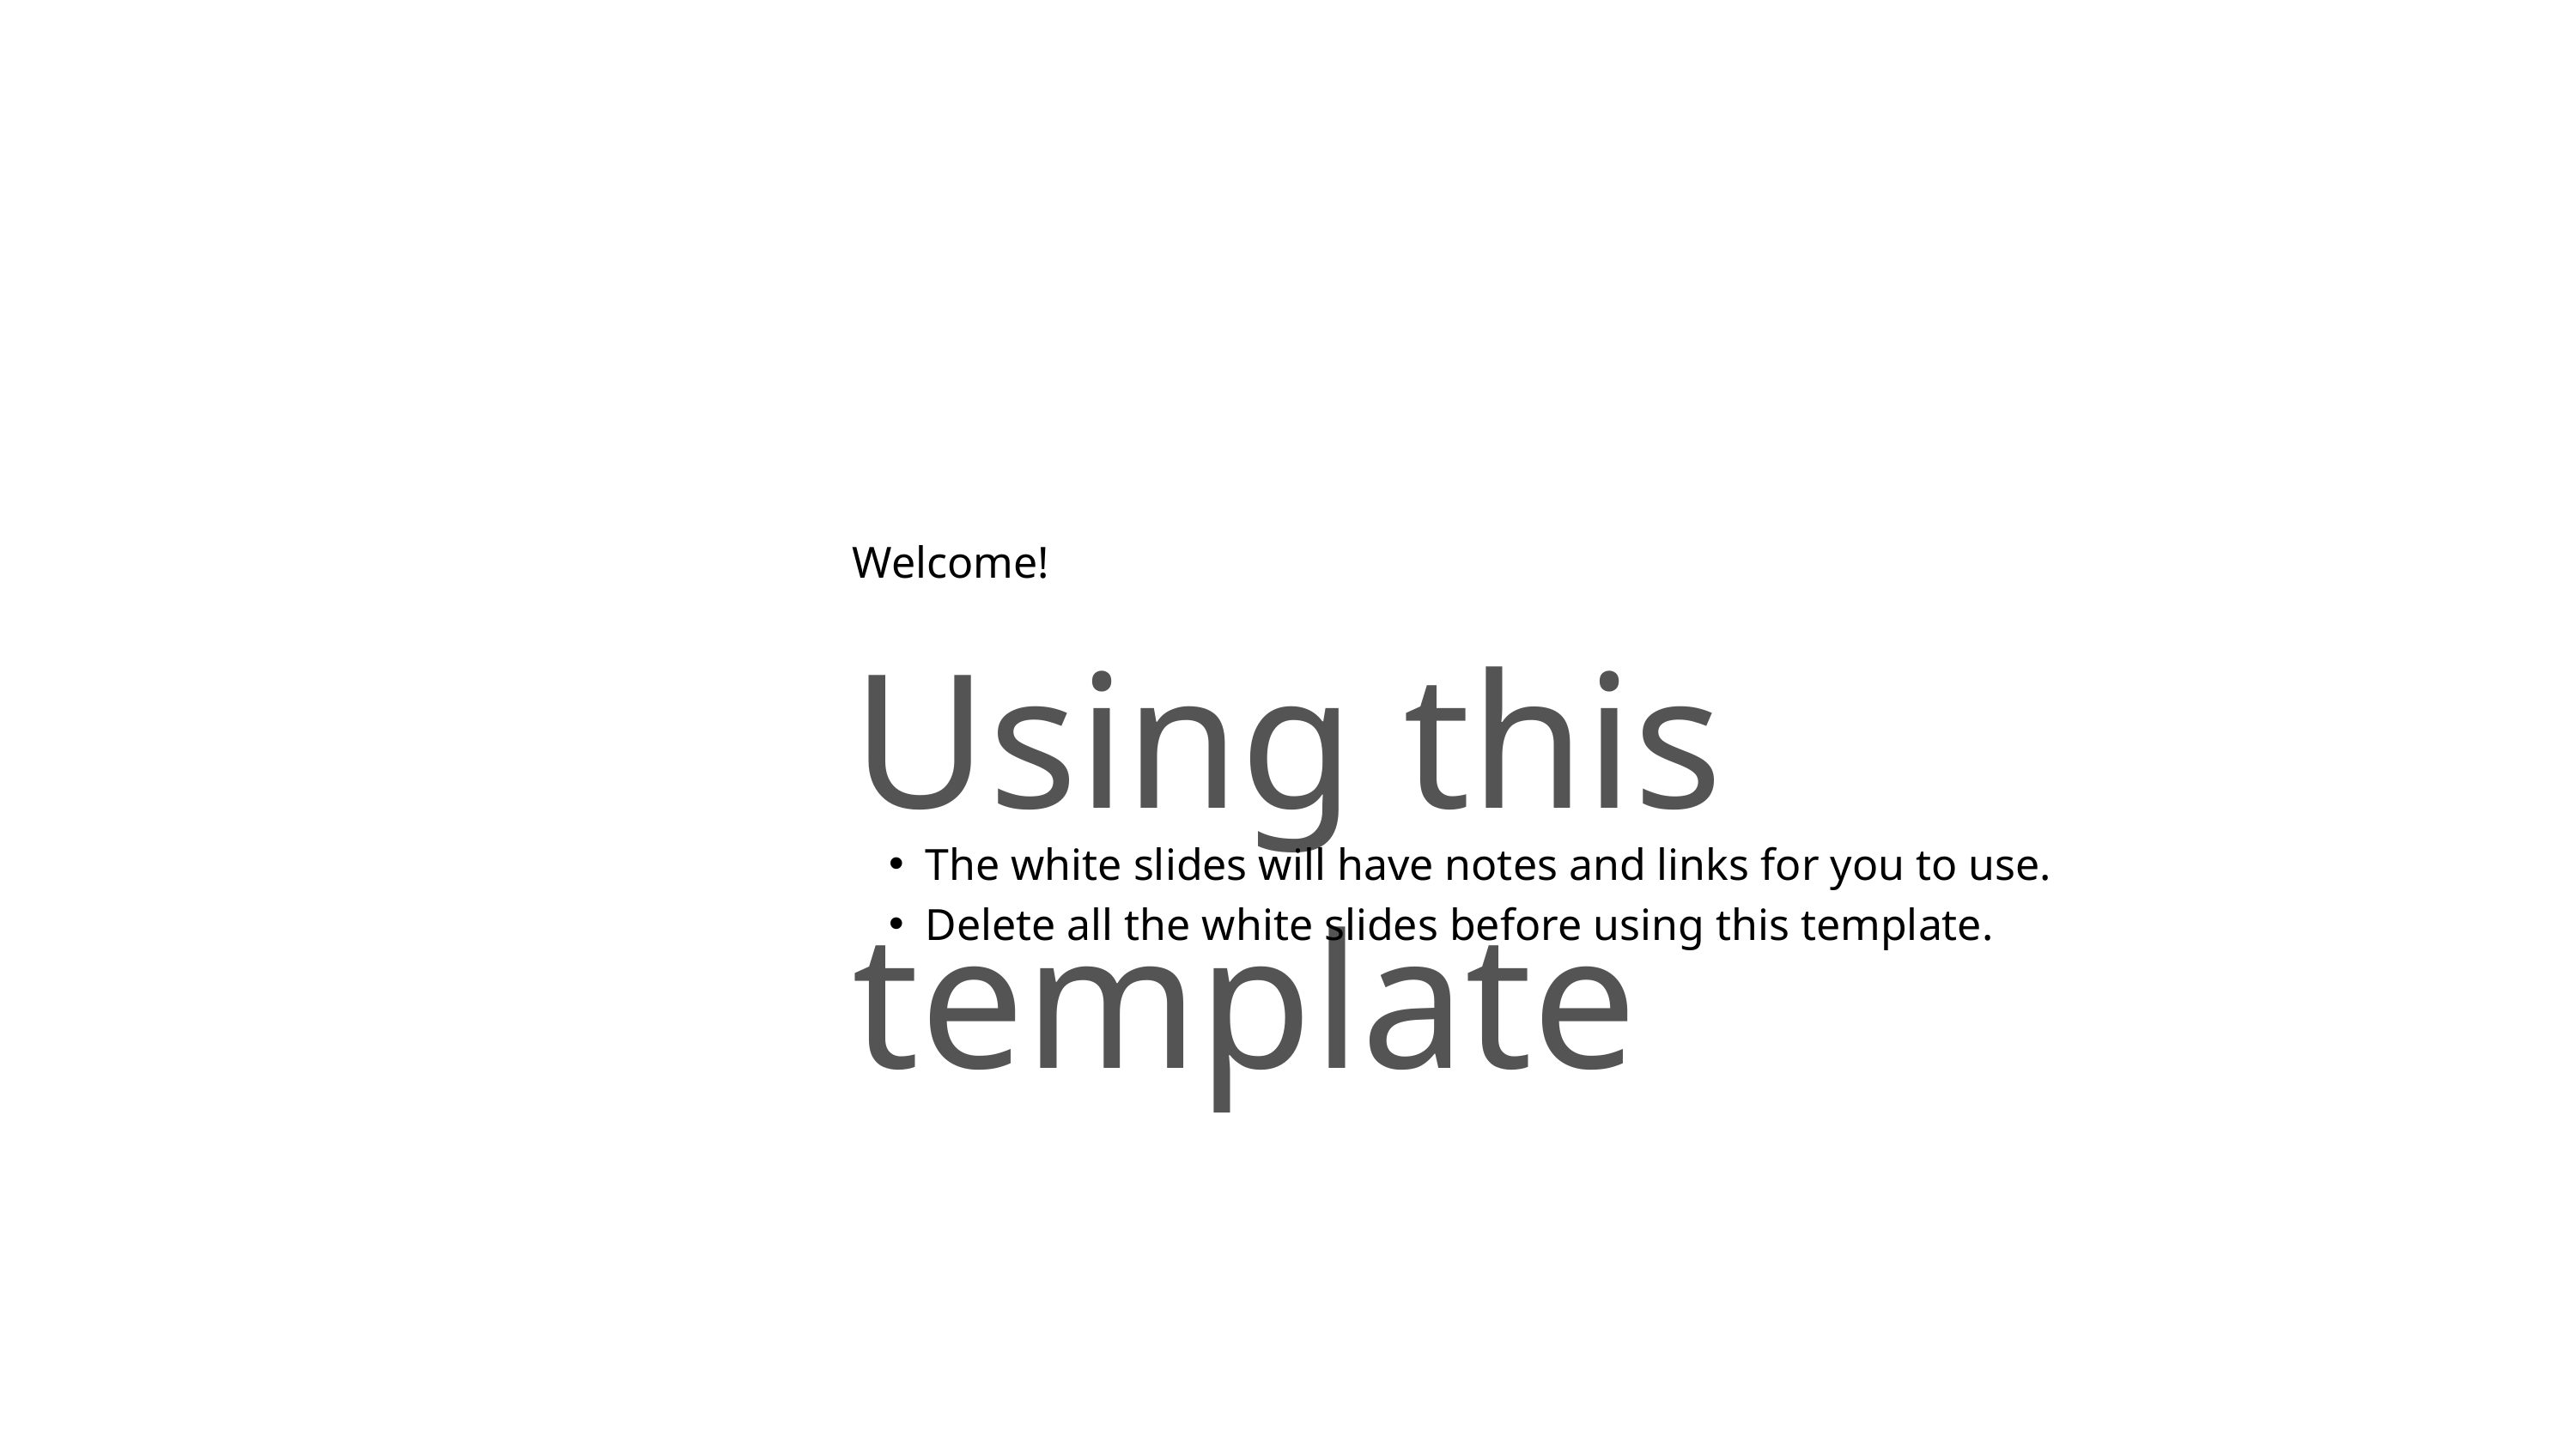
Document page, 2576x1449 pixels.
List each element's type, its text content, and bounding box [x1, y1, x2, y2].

text_box Using this template [852, 587, 2344, 828]
text_box The white slides will have notes and links for you to use. Delete all the white slides before using this template. [852, 828, 2344, 949]
text_box Using this template [852, 949, 2344, 1106]
text_box Welcome! [852, 526, 2344, 587]
